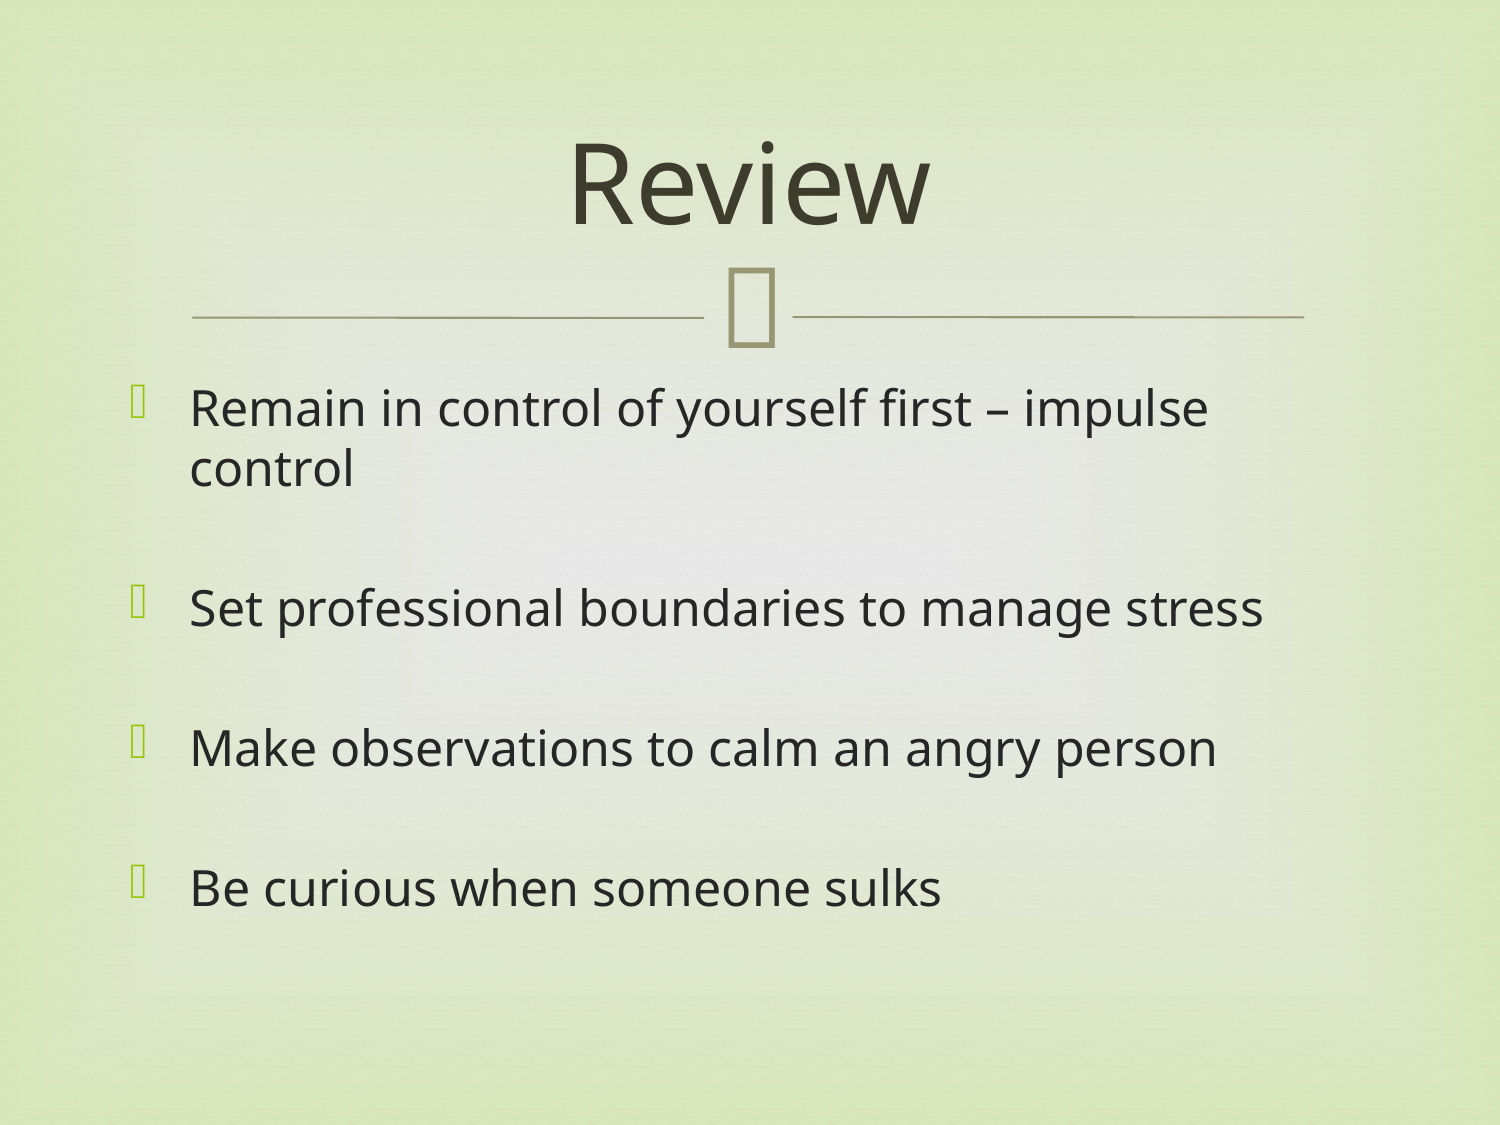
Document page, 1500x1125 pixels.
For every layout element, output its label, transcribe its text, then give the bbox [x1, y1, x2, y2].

title Review [112, 93, 1386, 267]
list Remain in control of yourself first – impulse control Set professional boundaries to manage stress Make observations to calm an angry person Be curious when someone sulks [114, 368, 1386, 1005]
